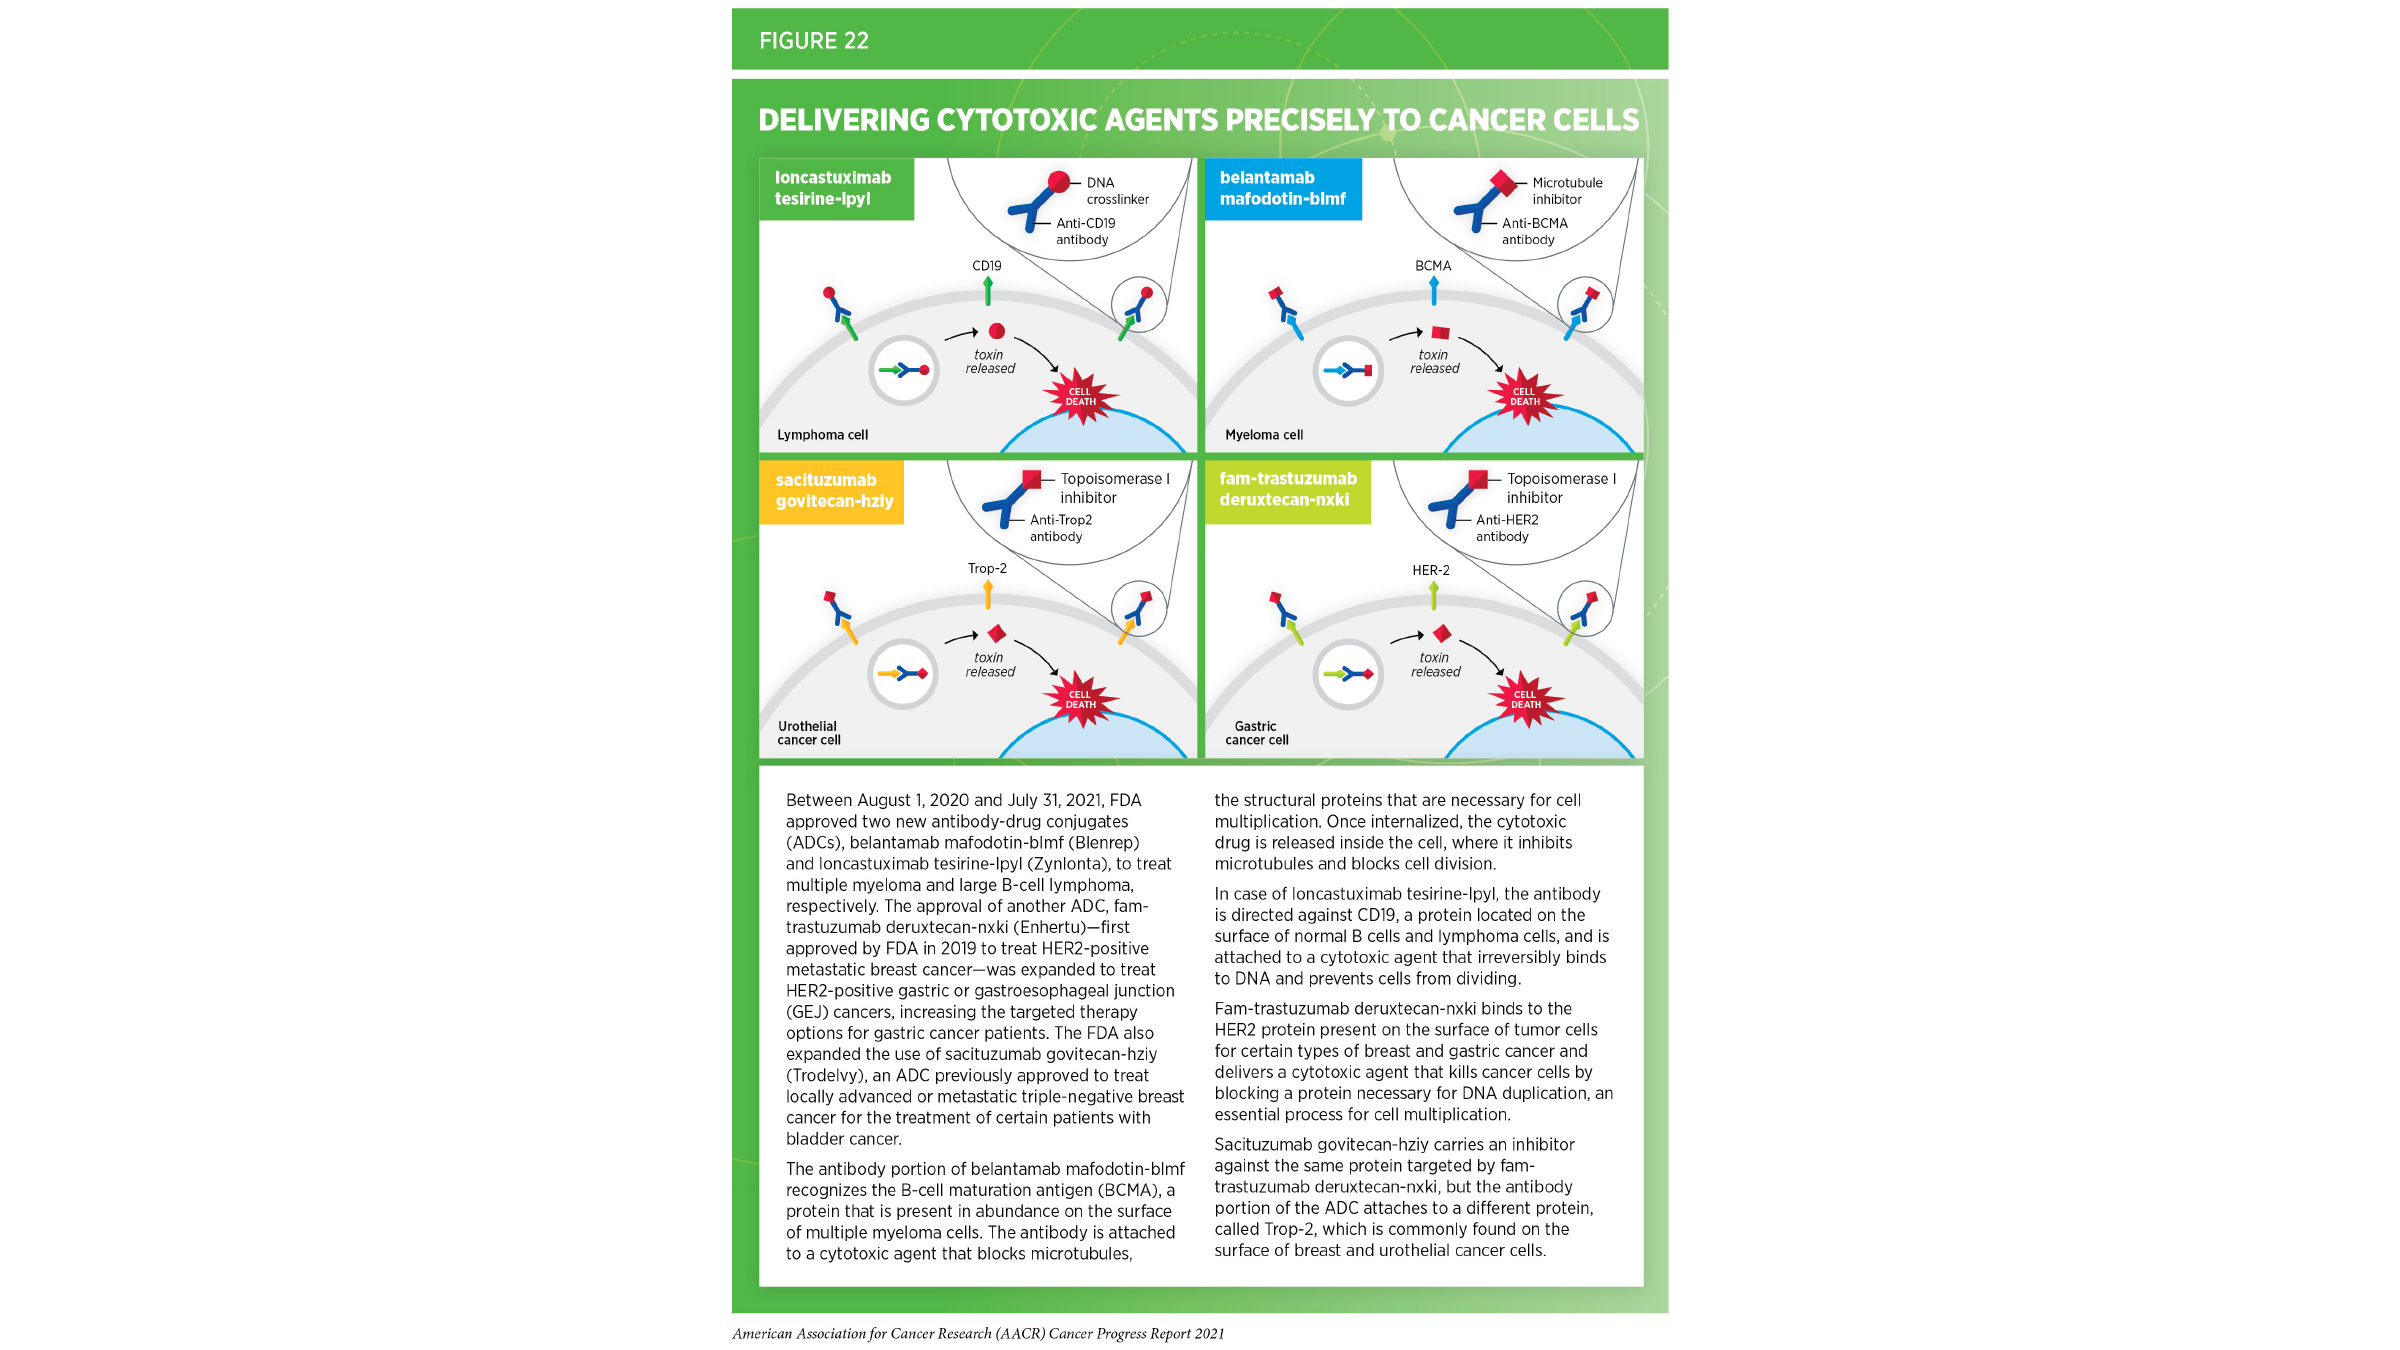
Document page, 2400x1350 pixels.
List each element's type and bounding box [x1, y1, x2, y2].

picture [723, 0, 1677, 1350]
